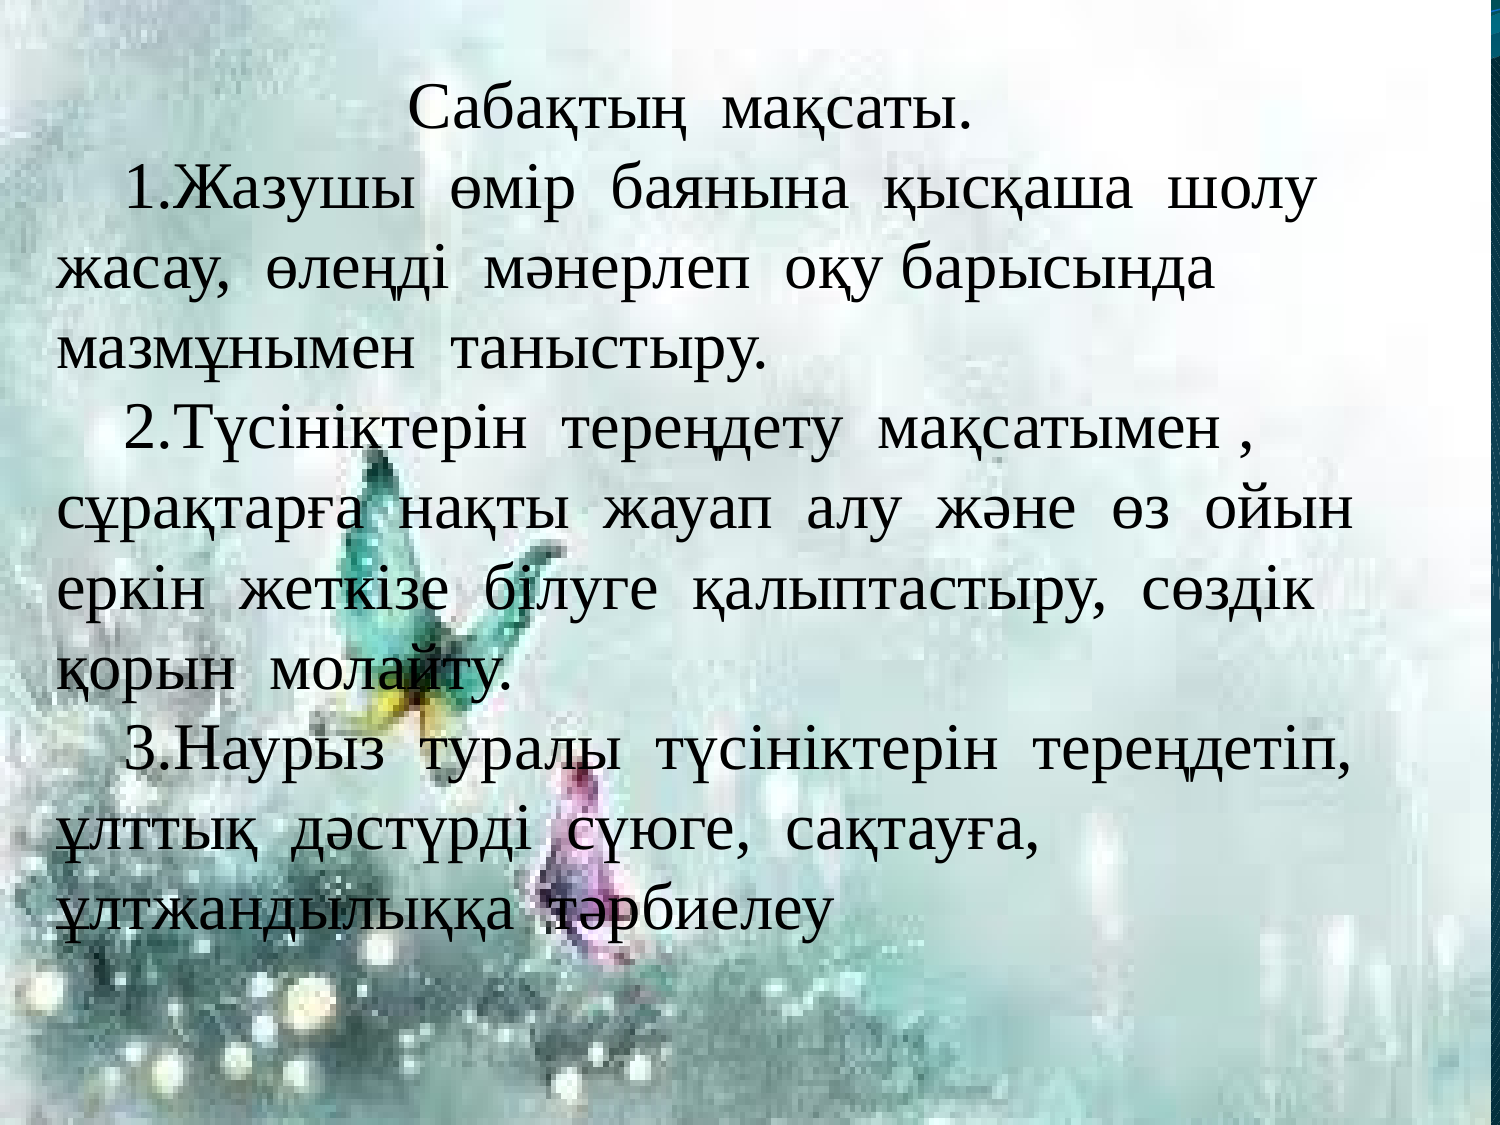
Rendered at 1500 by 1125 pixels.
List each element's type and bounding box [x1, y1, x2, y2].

list [0, 0, 1491, 1125]
